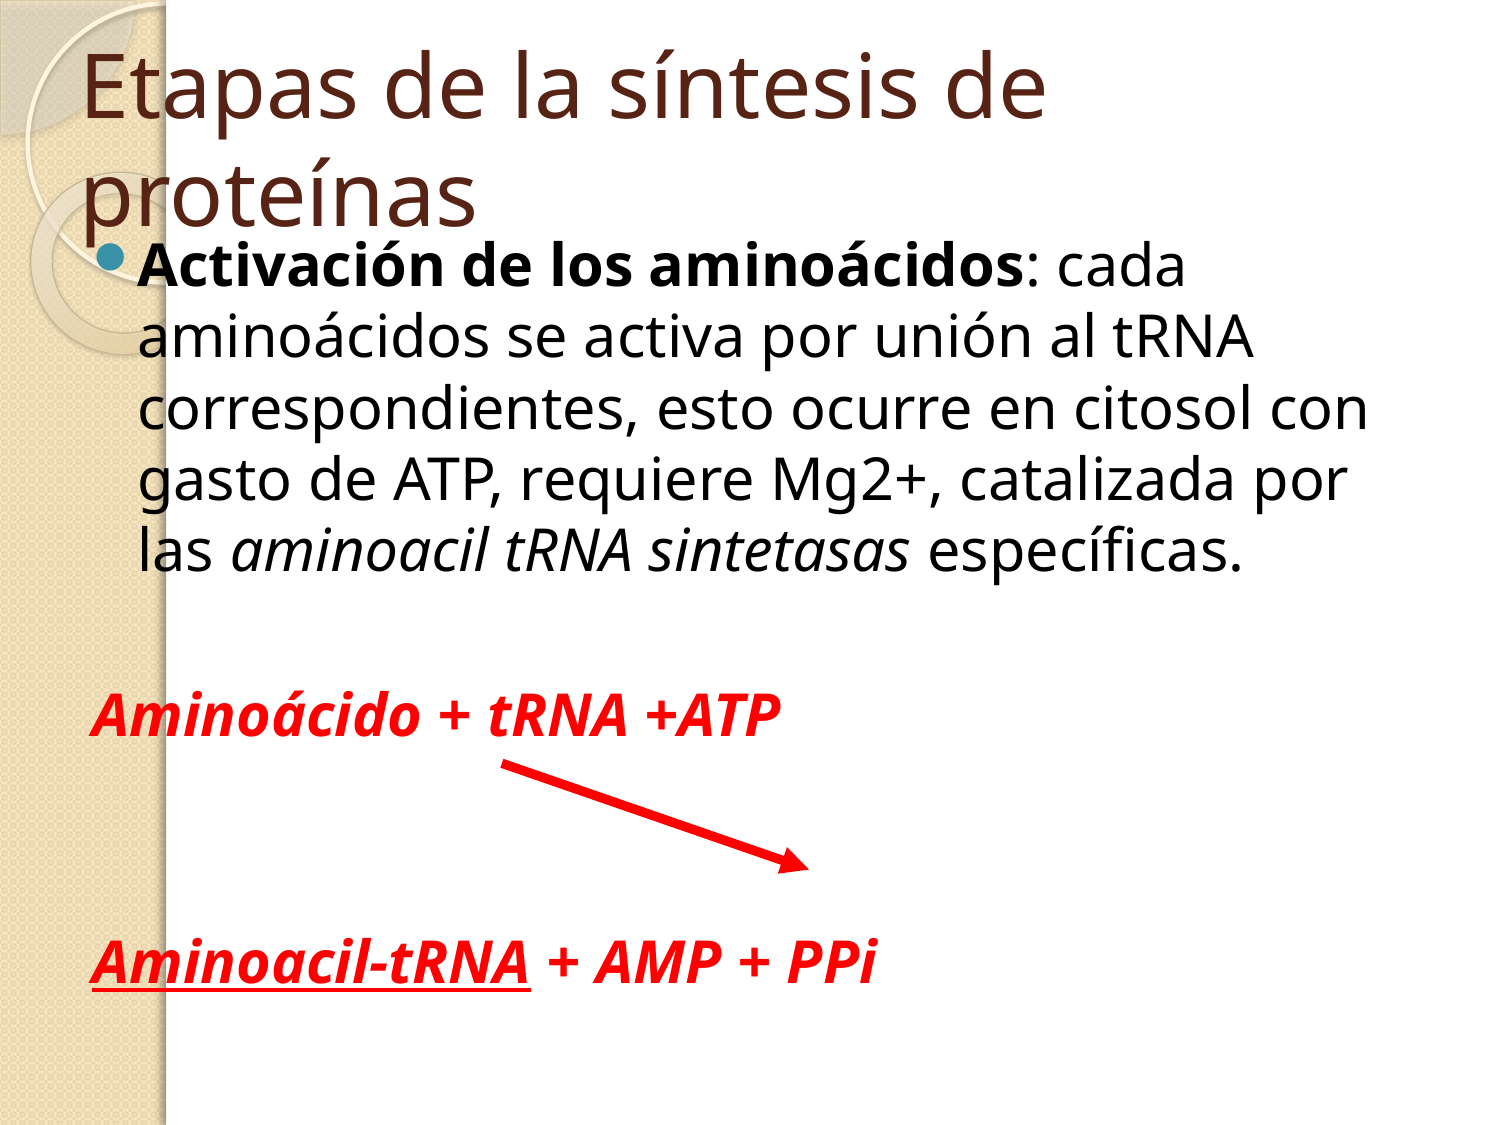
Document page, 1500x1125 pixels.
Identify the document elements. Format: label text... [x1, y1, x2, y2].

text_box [501, 762, 810, 870]
title Etapas de la síntesis de proteínas [64, 42, 1415, 219]
list Activación de los aminoácidos: cada aminoácidos se activa por unión al tRNA correspondientes, esto ocurre en citosol con gasto de ATP, requiere Mg2+, catalizada por las aminoacil tRNA sintetasas específicas. Aminoácido + tRNA +ATP Aminoacil-tRNA + AMP + PPi [64, 219, 1454, 1008]
